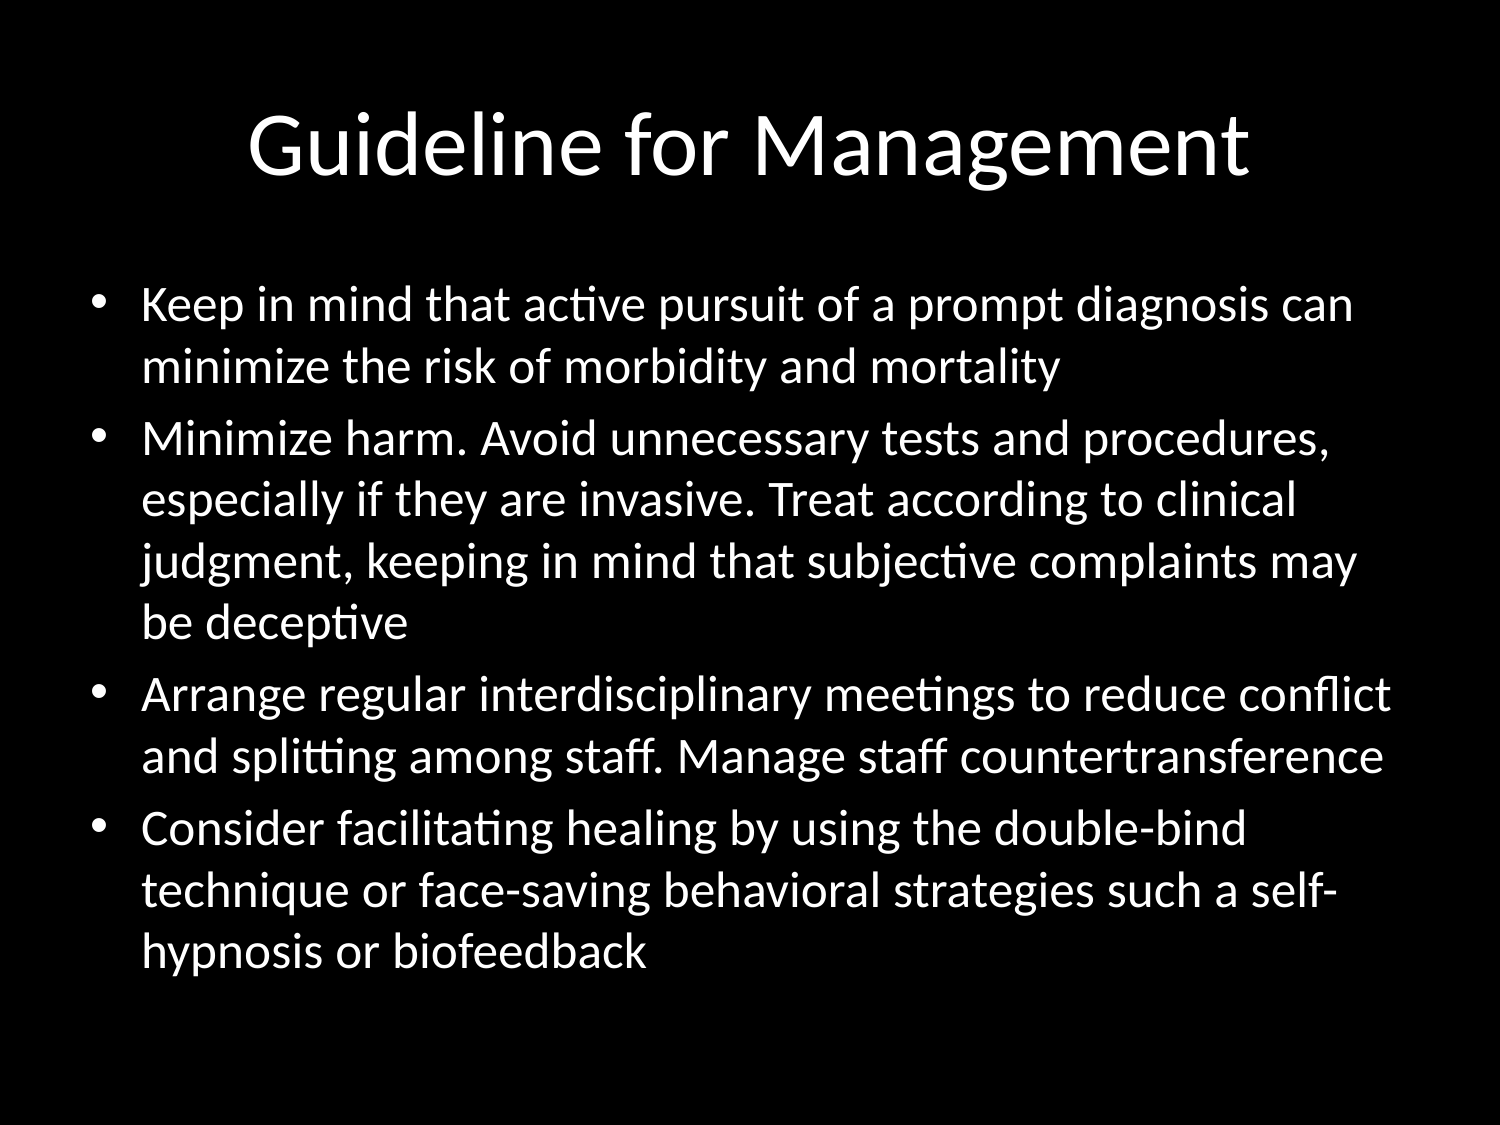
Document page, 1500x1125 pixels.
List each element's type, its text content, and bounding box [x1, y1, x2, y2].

list Keep in mind that active pursuit of a prompt diagnosis can minimize the risk of morbidity and mortality Minimize harm. Avoid unnecessary tests and procedures, especially if they are invasive. Treat according to clinical judgment, keeping in mind that subjective complaints may be deceptive Arrange regular interdisciplinary meetings to reduce conflict and splitting among staff. Manage staff countertransference Consider facilitating healing by using the double-bind technique or face-saving behavioral strategies such a self-hypnosis or biofeedback [75, 262, 1425, 1005]
title Guideline for Management [75, 45, 1425, 233]
